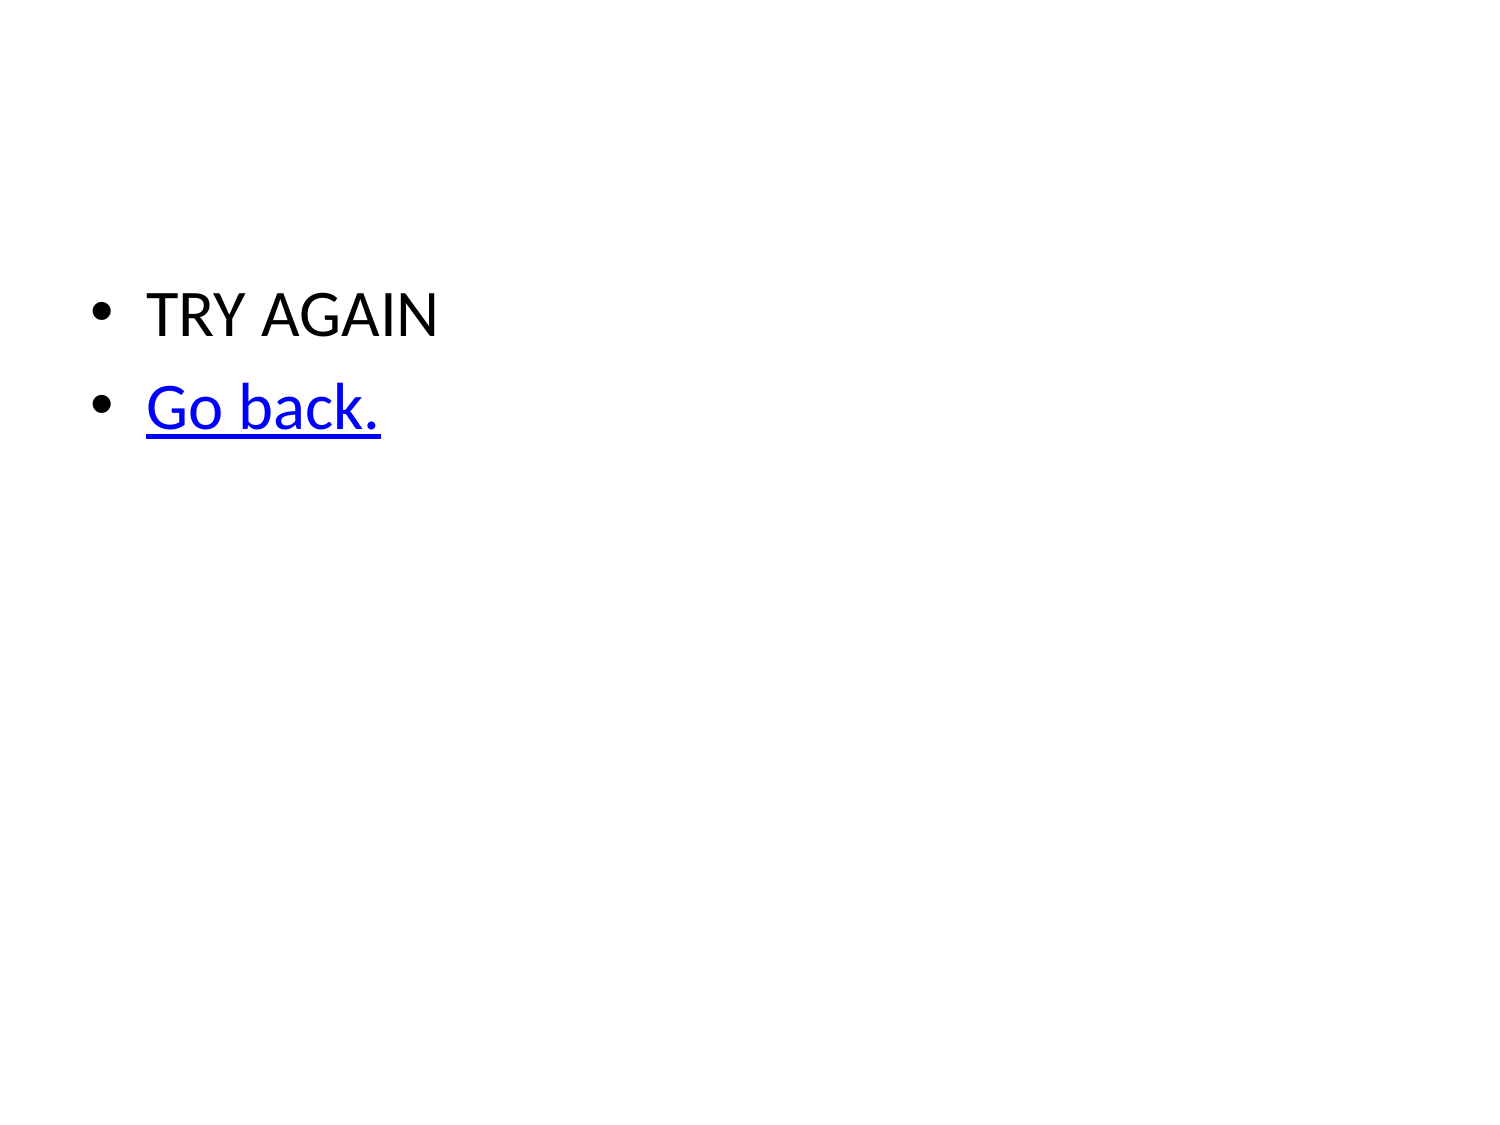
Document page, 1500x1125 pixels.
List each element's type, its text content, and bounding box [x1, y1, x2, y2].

list TRY AGAIN Go back. [75, 262, 1425, 1005]
